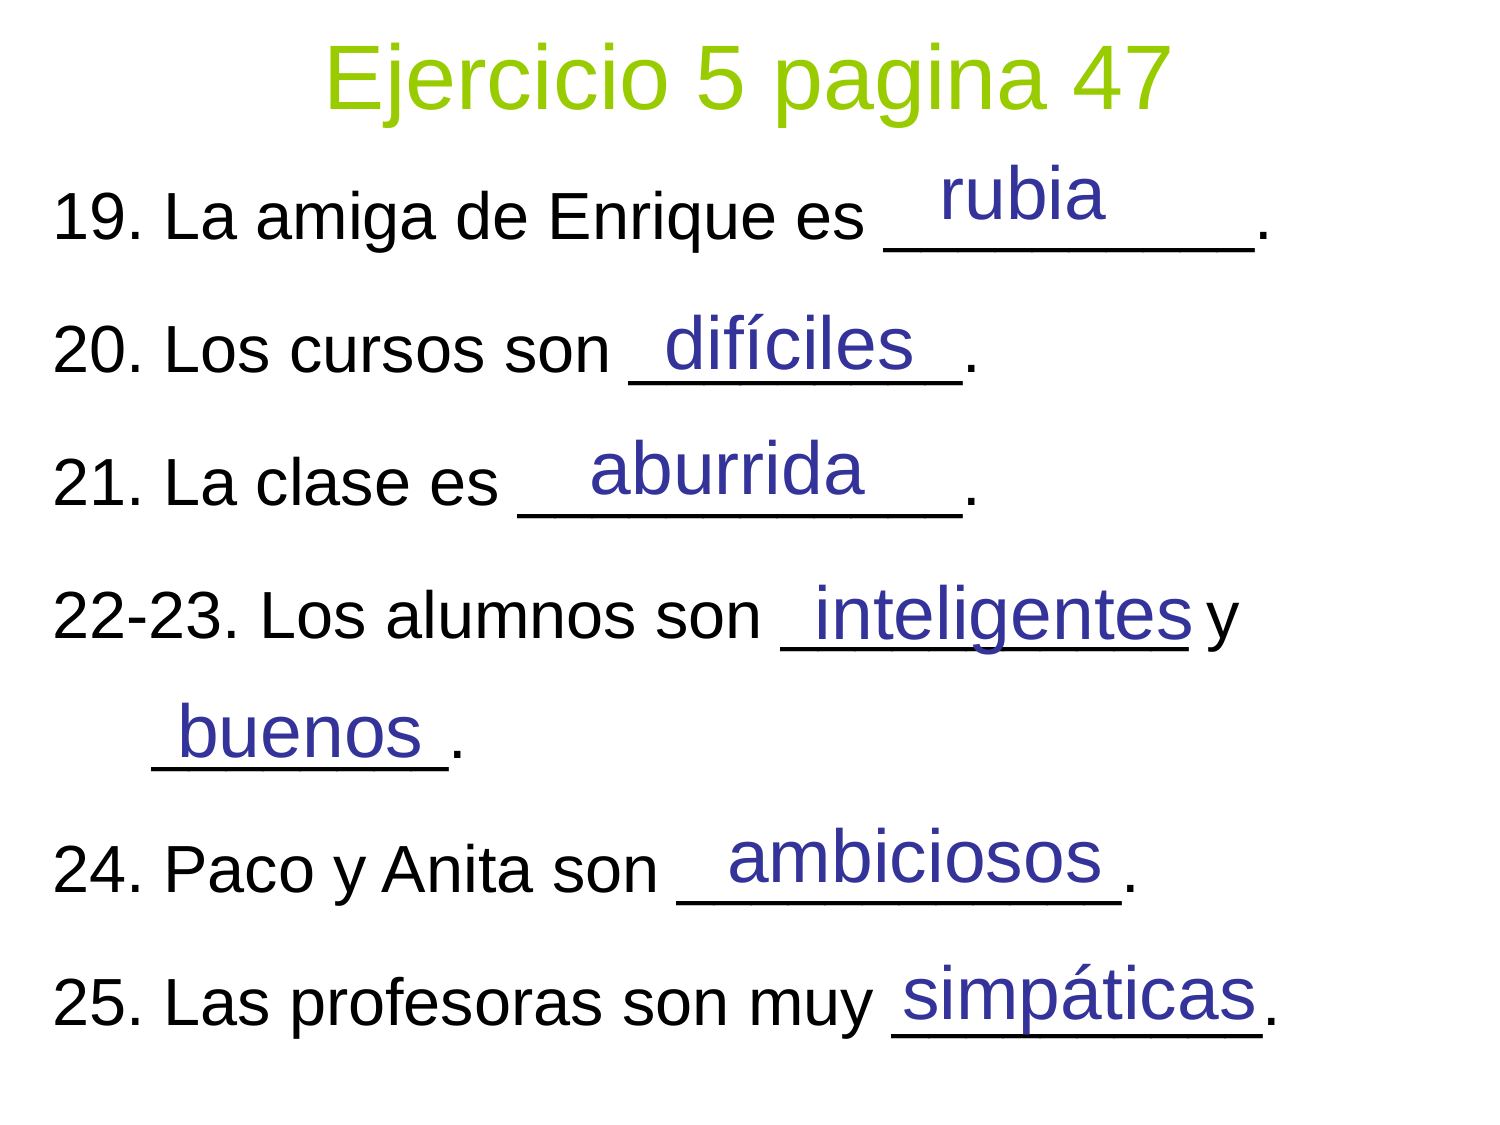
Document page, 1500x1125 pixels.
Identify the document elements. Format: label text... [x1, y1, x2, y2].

text_box simpáticas [887, 937, 1325, 1043]
title Ejercicio 5 pagina 47 [75, 0, 1425, 125]
text_box buenos [162, 674, 525, 780]
text_box inteligentes [800, 557, 1225, 662]
text_box ambiciosos [712, 799, 1150, 905]
list 19. La amiga de Enrique es __________. 20. Los cursos son _________. 21. La clase es ____________. 22-23. Los alumnos son ___________ y ________. 24. Paco y Anita son ____________. 25. Las profesoras son muy __________. [37, 125, 1463, 1088]
text_box rubia [924, 137, 1238, 243]
text_box aburrida [574, 412, 938, 518]
text_box difíciles [649, 287, 963, 393]
